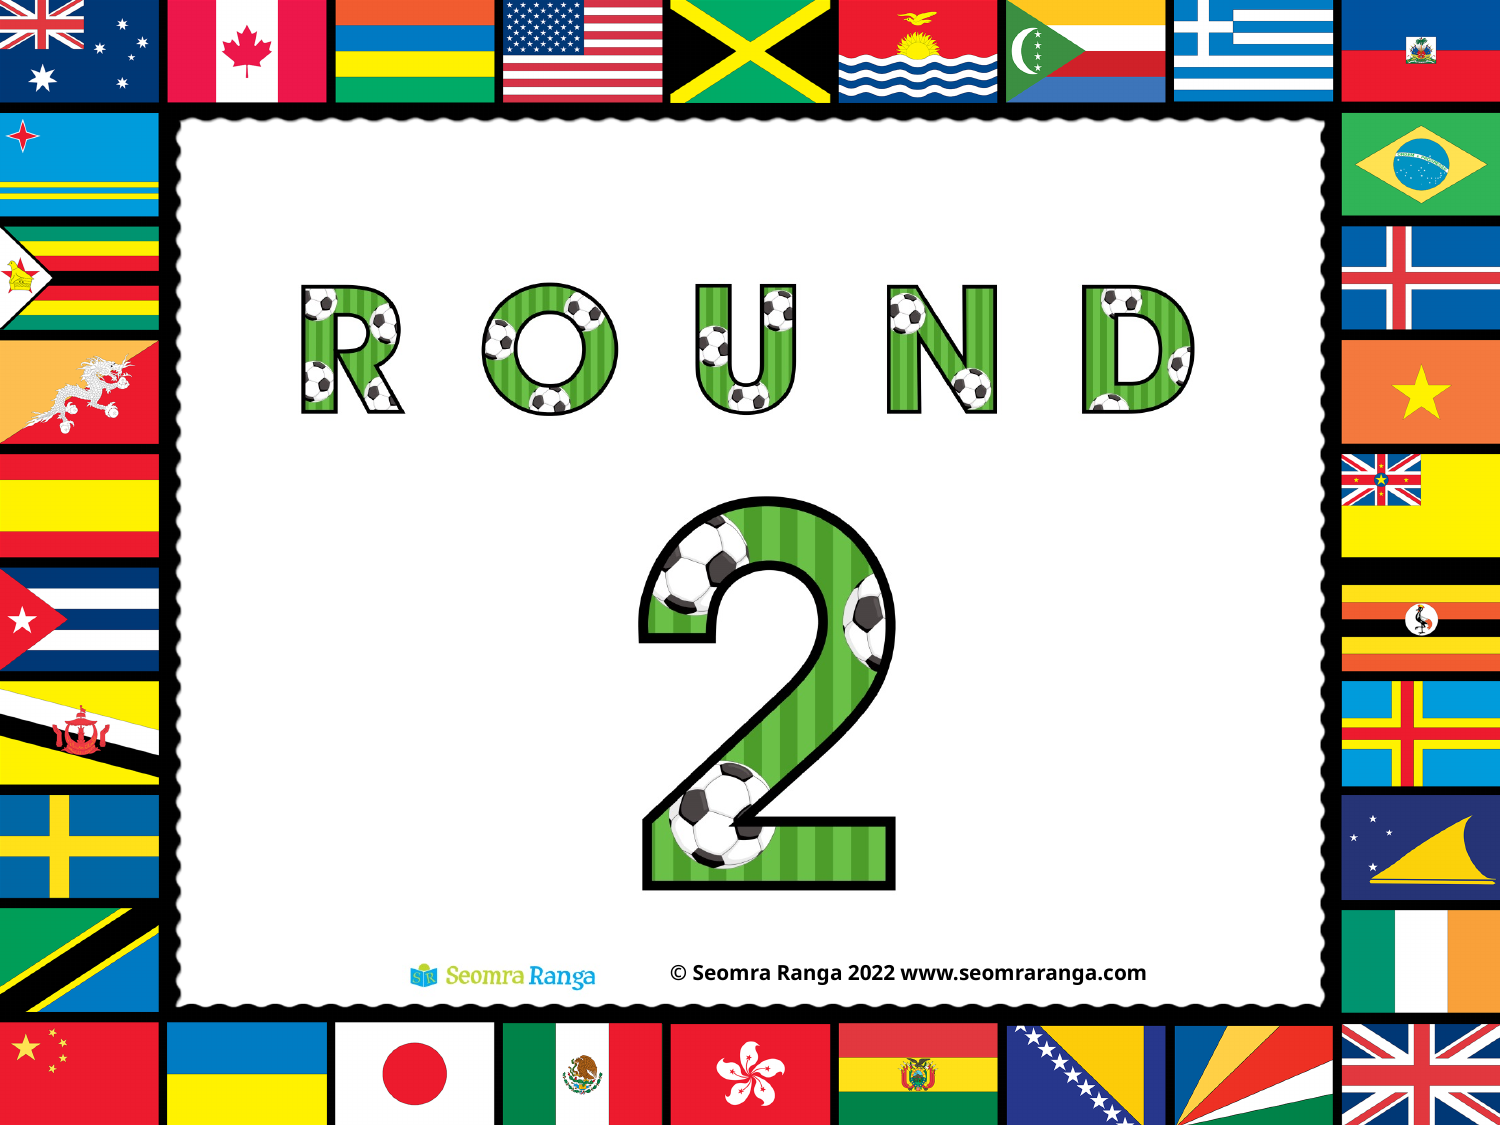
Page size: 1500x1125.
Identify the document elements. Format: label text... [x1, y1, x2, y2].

text_box © Seomra Ranga 2022 www.seomraranga.com [631, 952, 1187, 993]
picture [10, 122, 36, 150]
picture [0, 0, 1500, 1125]
